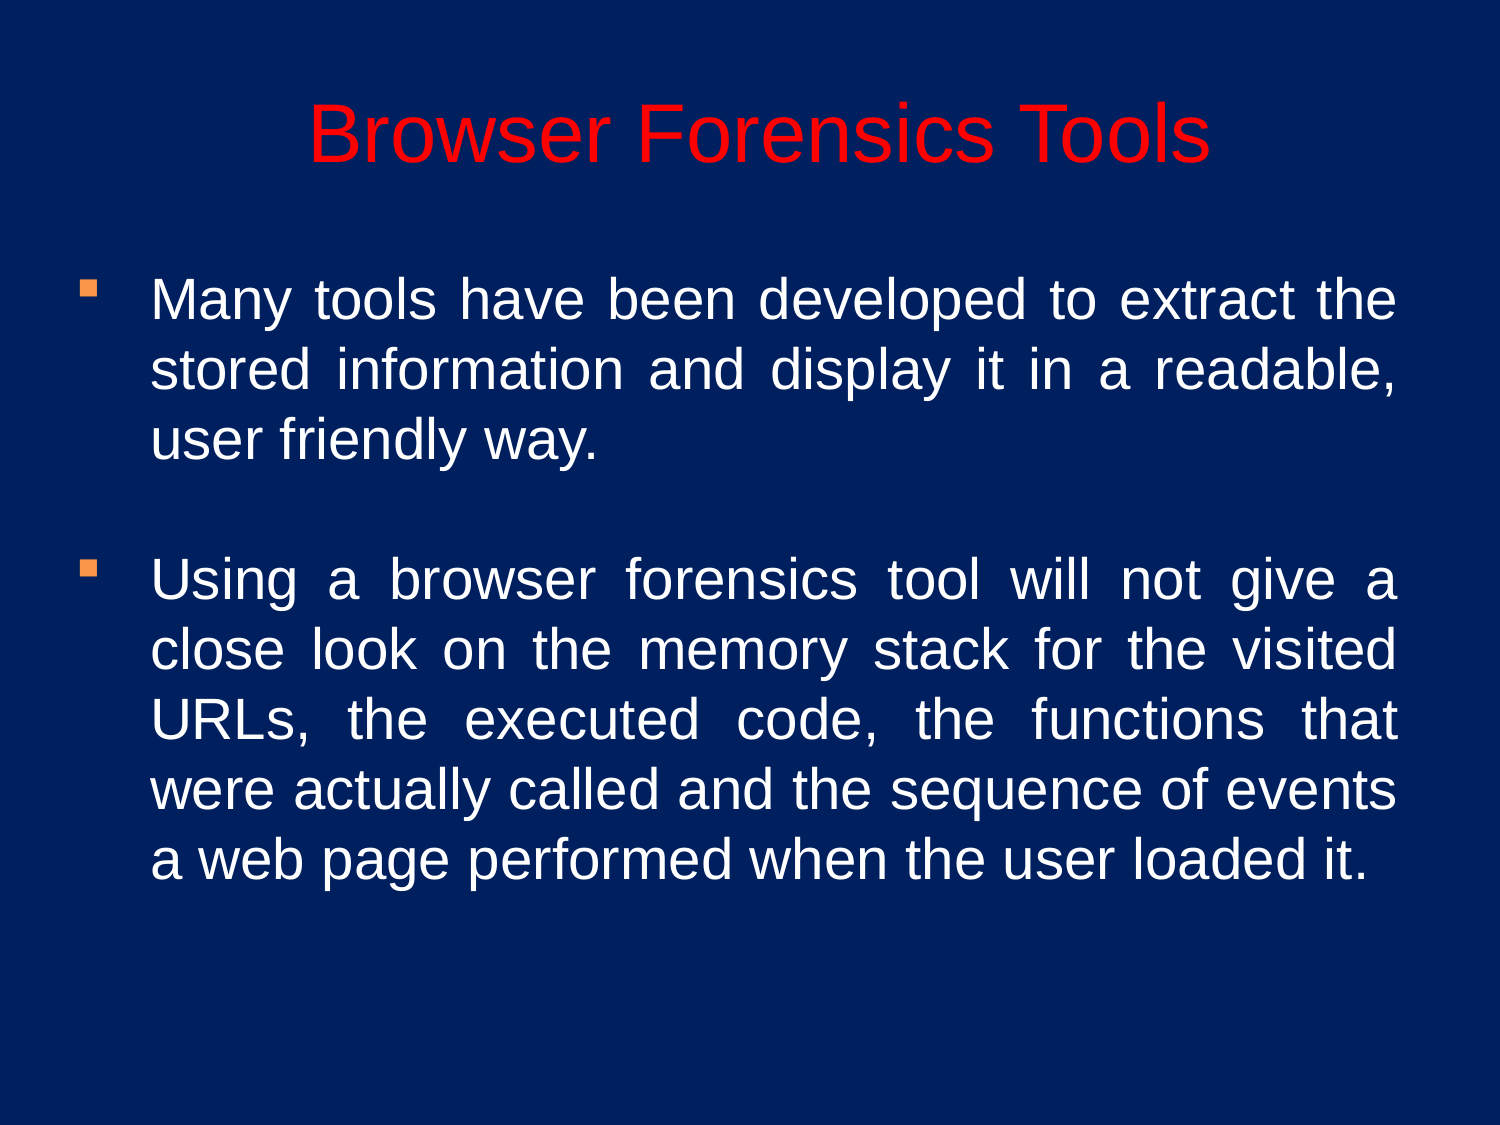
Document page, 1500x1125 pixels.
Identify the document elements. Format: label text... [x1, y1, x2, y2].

text_box Browser Forensics Tools [44, 53, 1456, 179]
list Many tools have been developed to extract the stored information and display it in a readable, user friendly way. Using a browser forensics tool will not give a close look on the memory stack for the visited URLs, the executed code, the functions that were actually called and the sequence of events a web page performed when the user loaded it. [75, 261, 1400, 1050]
